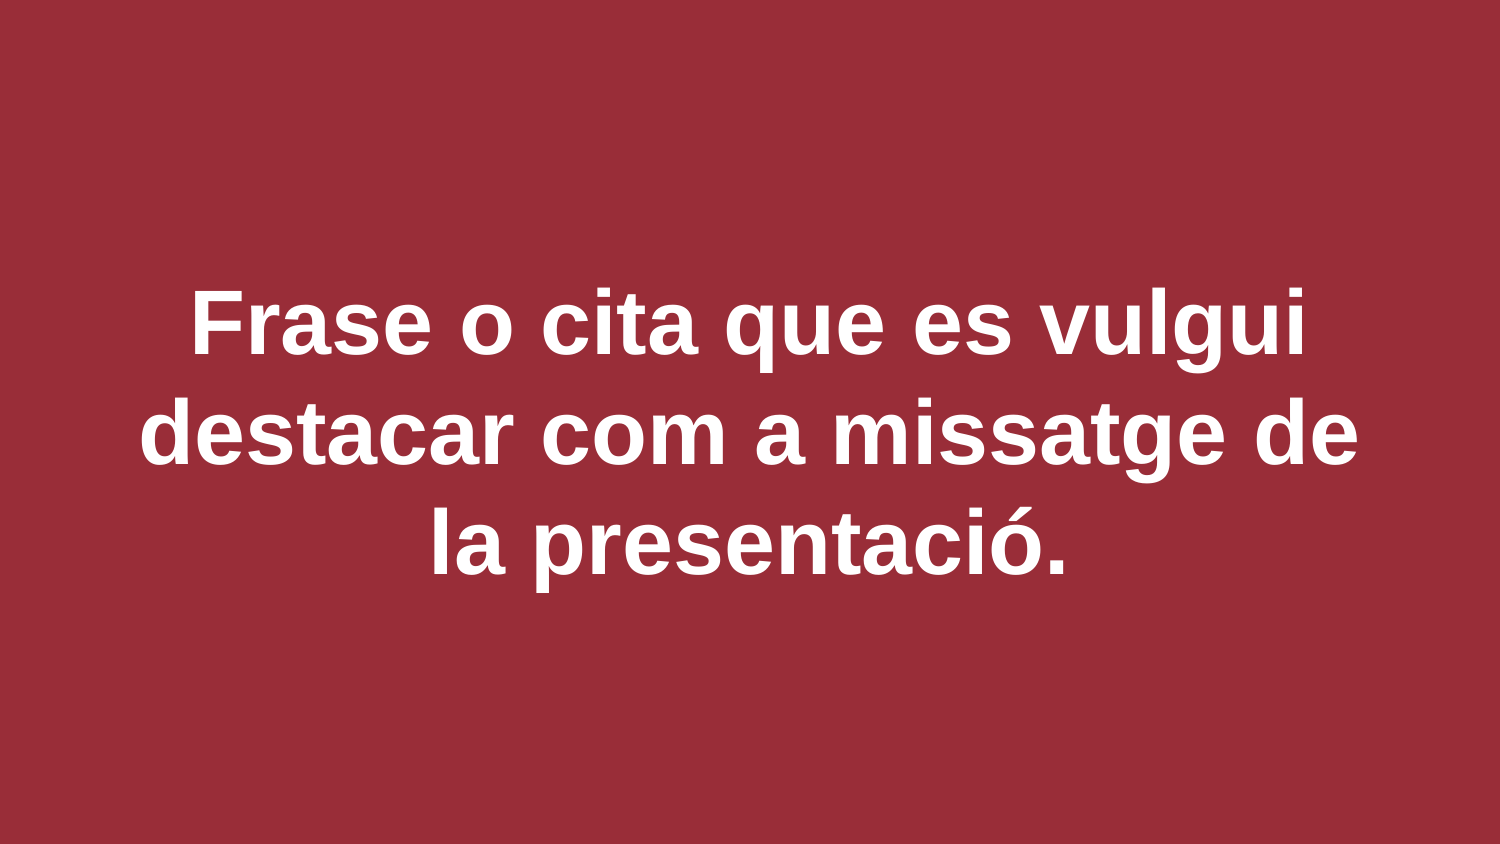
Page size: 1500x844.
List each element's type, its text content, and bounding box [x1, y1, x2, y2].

title Frase o cita que es vulgui destacar com a missatge de la presentació. [112, 204, 1388, 651]
